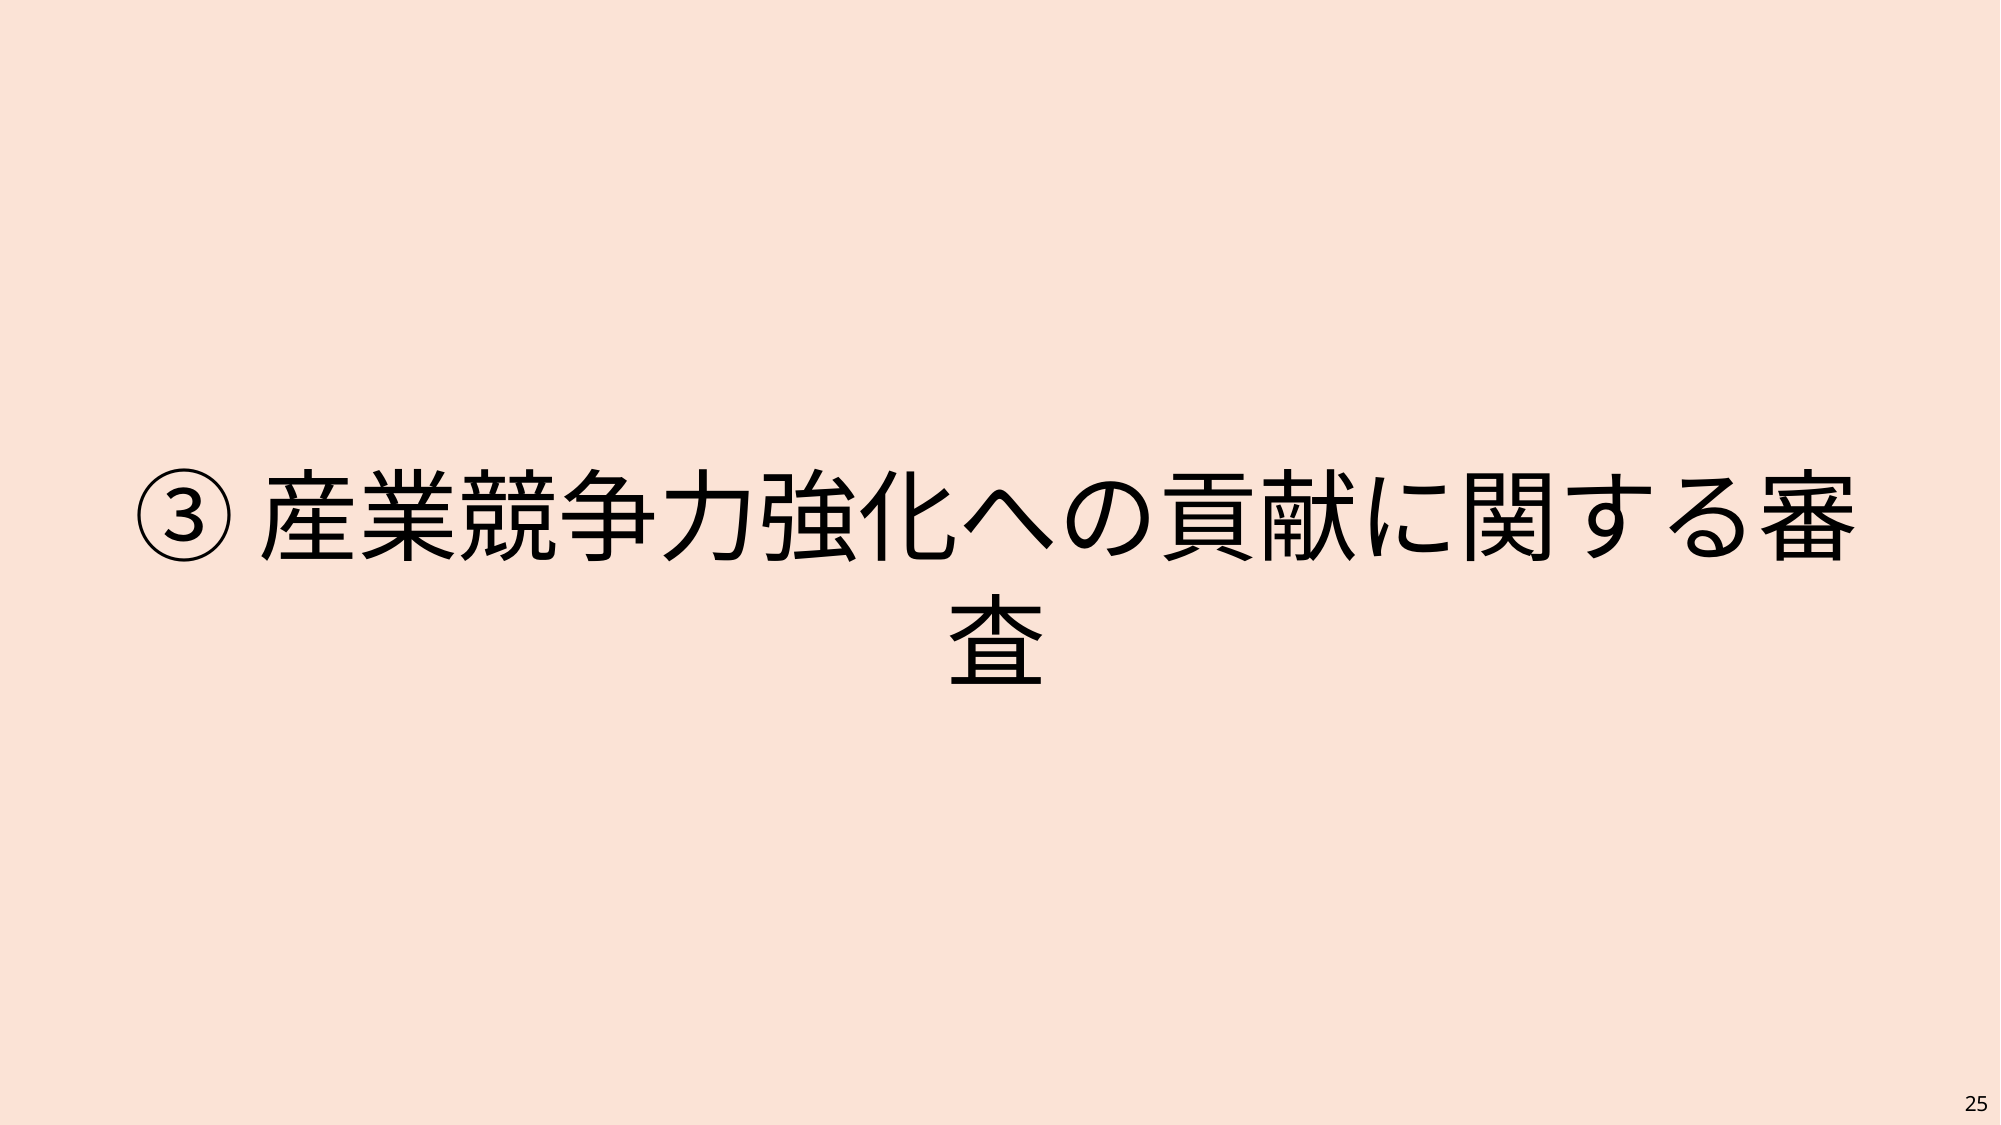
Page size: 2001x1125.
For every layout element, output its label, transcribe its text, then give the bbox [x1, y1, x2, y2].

text_box ③産業競争力強化への貢献に関する審査 [39, 298, 1954, 827]
